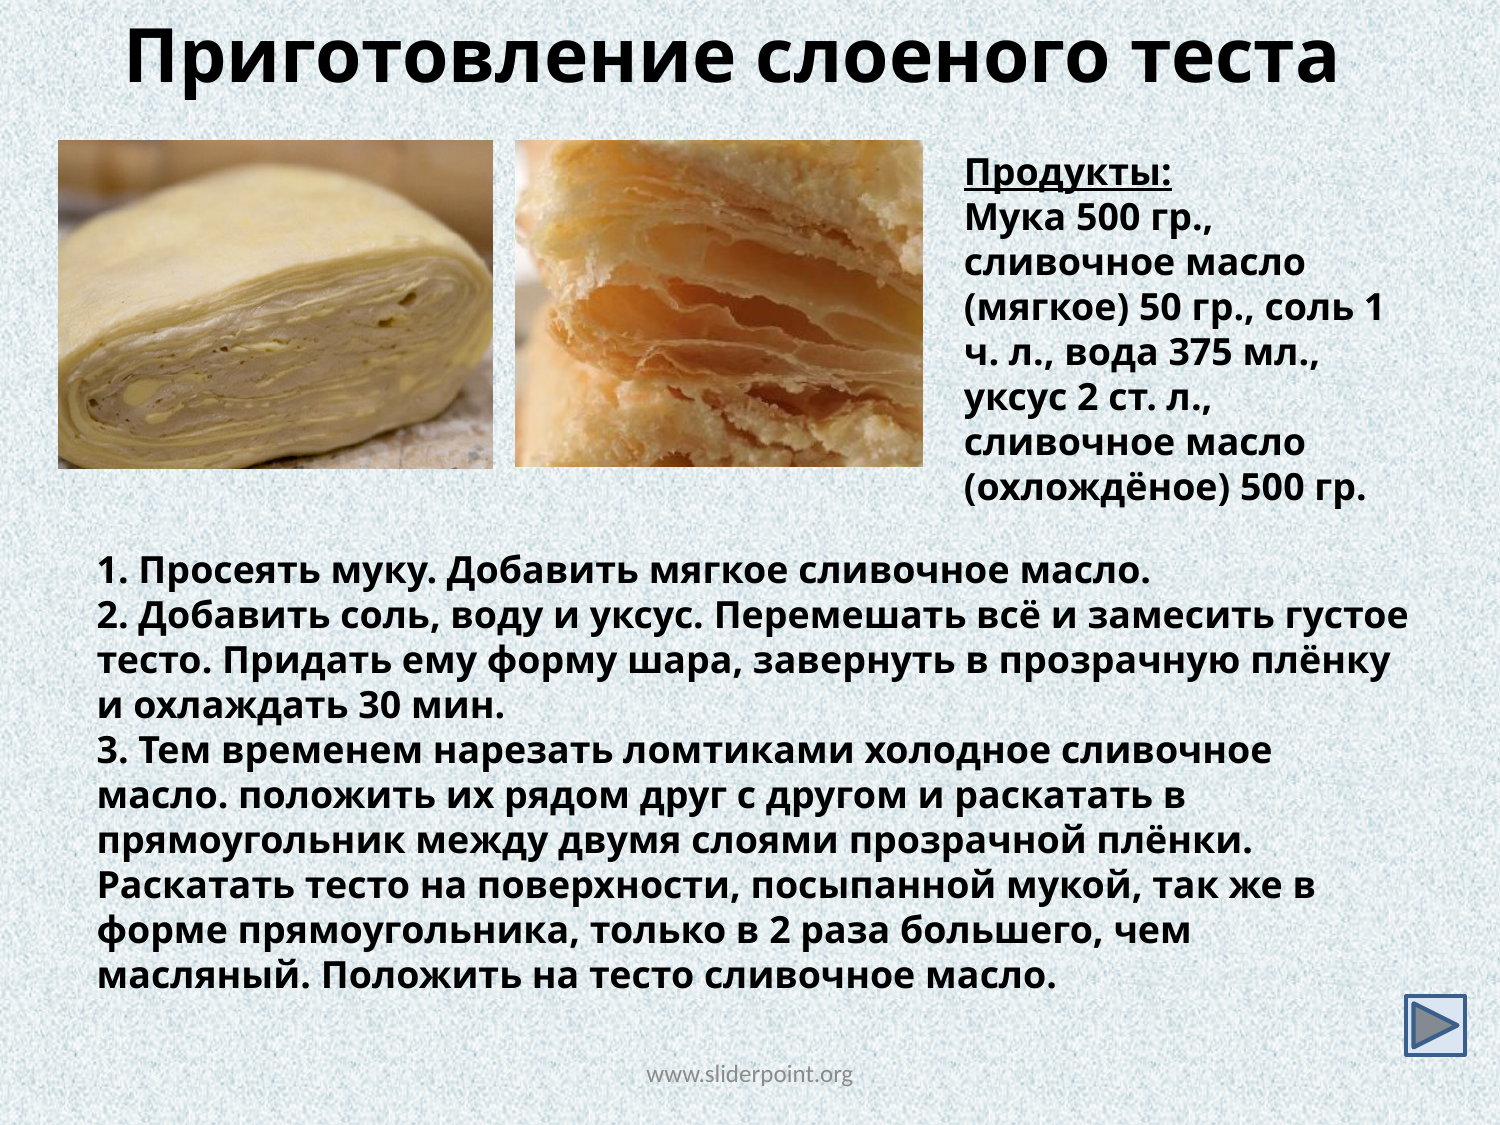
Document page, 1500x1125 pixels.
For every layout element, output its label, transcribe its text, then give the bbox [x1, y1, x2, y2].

text_box [1404, 994, 1467, 1057]
picture [0, 0, 1500, 1125]
text_box 1. Просеять муку. Добавить мягкое сливочное масло. 2. Добавить соль, воду и уксус. Перемешать всё и замесить густое тесто. Придать ему форму шара, завернуть в прозрачную плёнку и охлаждать 30 мин. 3. Тем временем нарезать ломтиками холодное сливочное масло. положить их рядом друг с другом и раскатать в прямоугольник между двумя слоями прозрачной плёнки. Раскатать тесто на поверхности, посыпанной мукой, так же в форме прямоугольника, только в 2 раза большего, чем масляный. Положить на тесто сливочное масло. [81, 538, 1430, 1004]
text_box Продукты: Мука 500 гр., сливочное масло (мягкое) 50 гр., соль 1 ч. л., вода 375 мл., уксус 2 ст. л., сливочное масло (охлождёное) 500 гр. [949, 140, 1442, 516]
footer www.sliderpoint.org [512, 1042, 988, 1103]
text_box Приготовление слоеного теста [0, 0, 1465, 188]
